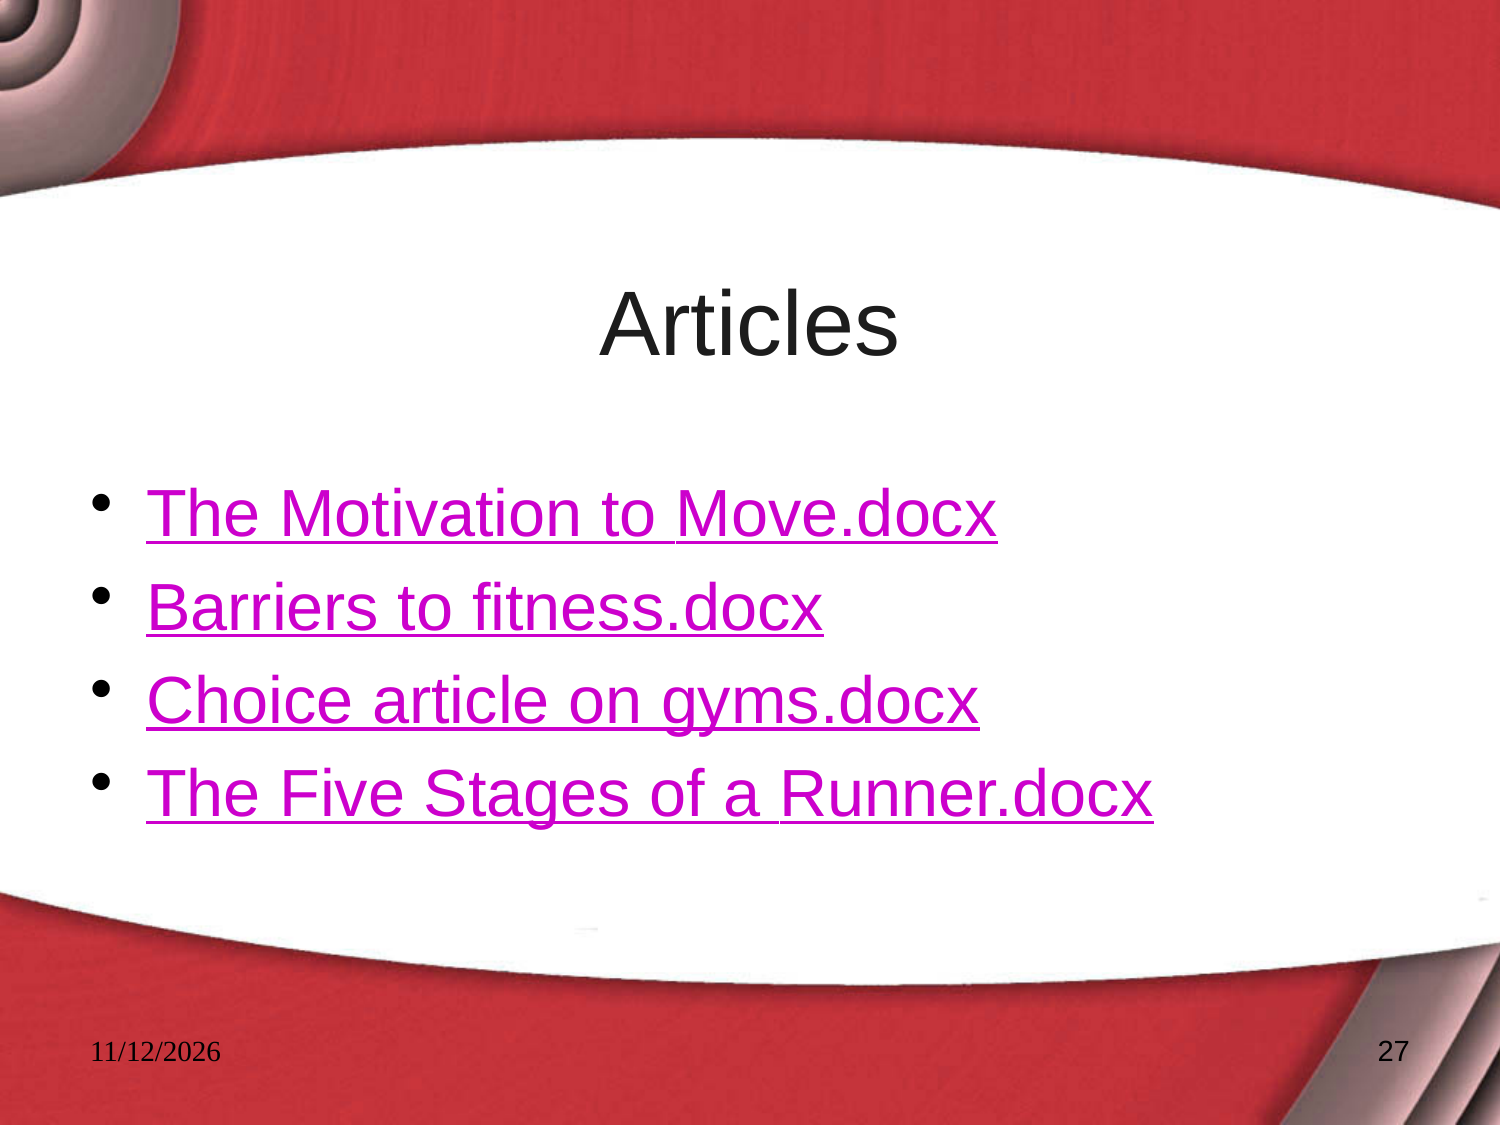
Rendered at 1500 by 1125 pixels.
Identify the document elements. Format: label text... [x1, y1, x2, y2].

slide_number 27 [1074, 1024, 1426, 1103]
picture [0, 0, 1500, 1125]
list The Motivation to Move.docx Barriers to fitness.docx Choice article on gyms.docx The Five Stages of a Runner.docx [74, 462, 1426, 1006]
title Articles [74, 224, 1426, 413]
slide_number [74, 1024, 426, 1103]
